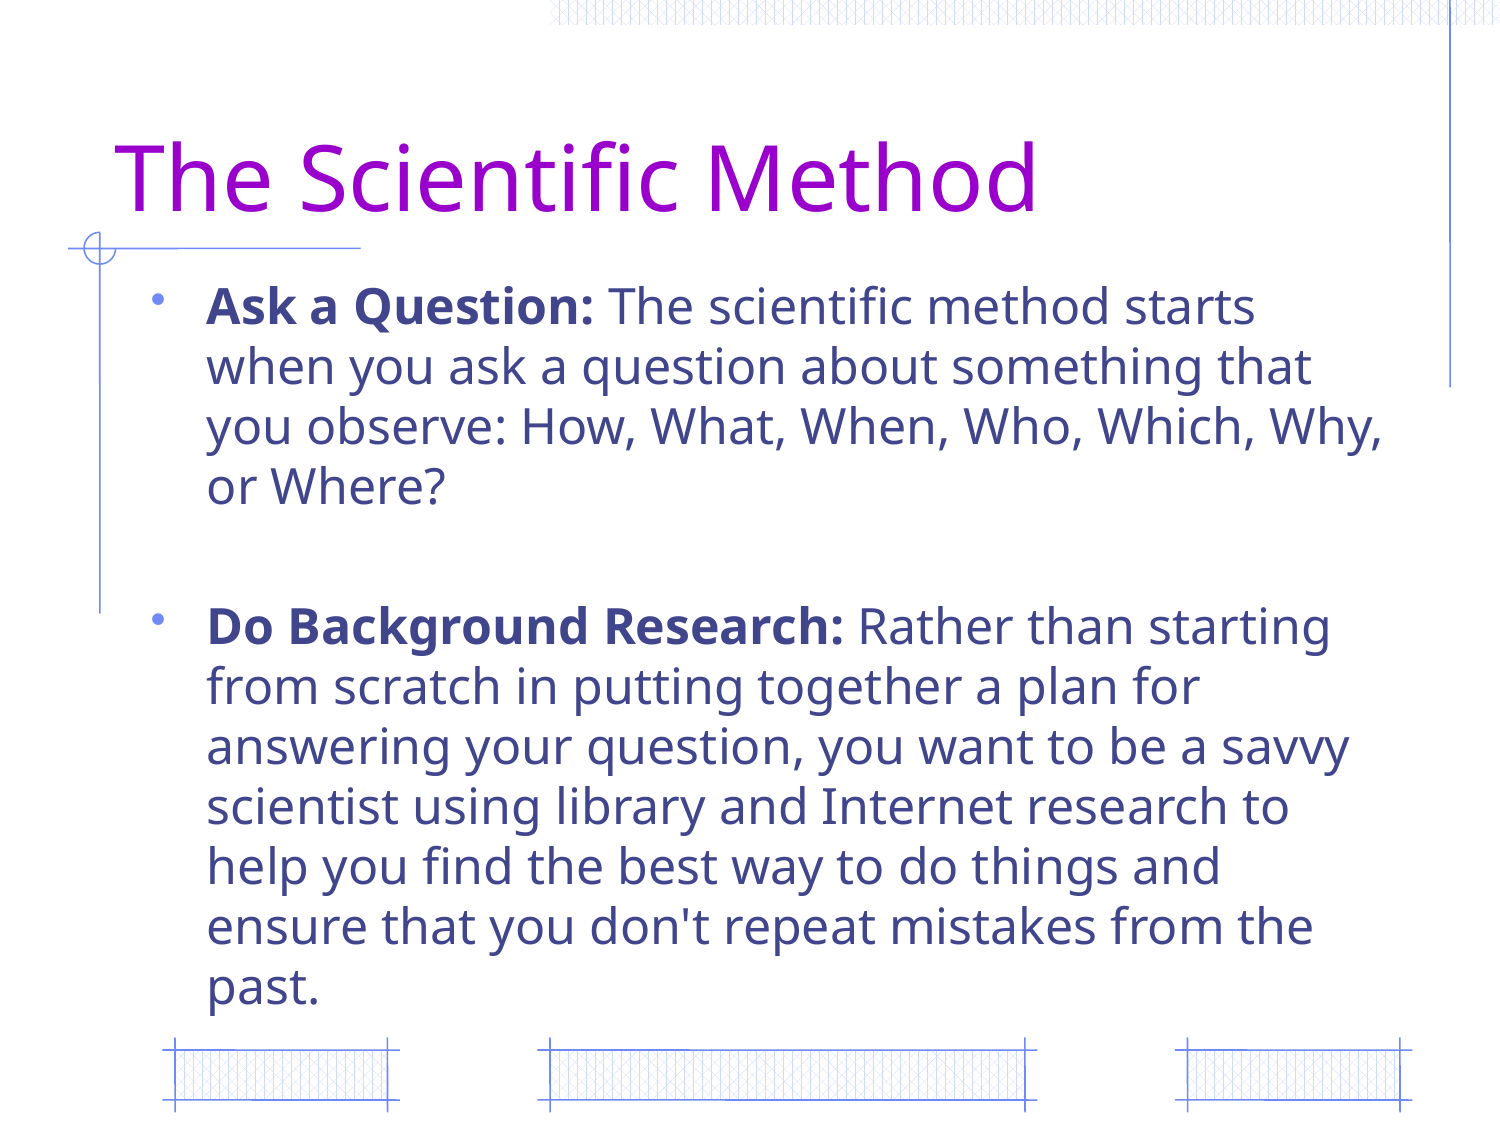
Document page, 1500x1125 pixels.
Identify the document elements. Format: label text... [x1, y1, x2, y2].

title The Scientific Method [99, 49, 1376, 238]
list Ask a Question: The scientific method starts when you ask a question about something that you observe: How, What, When, Who, Which, Why, or Where? Do Background Research: Rather than starting from scratch in putting together a plan for answering your question, you want to be a savvy scientist using library and Internet research to help you find the best way to do things and ensure that you don't repeat mistakes from the past. [135, 266, 1411, 943]
